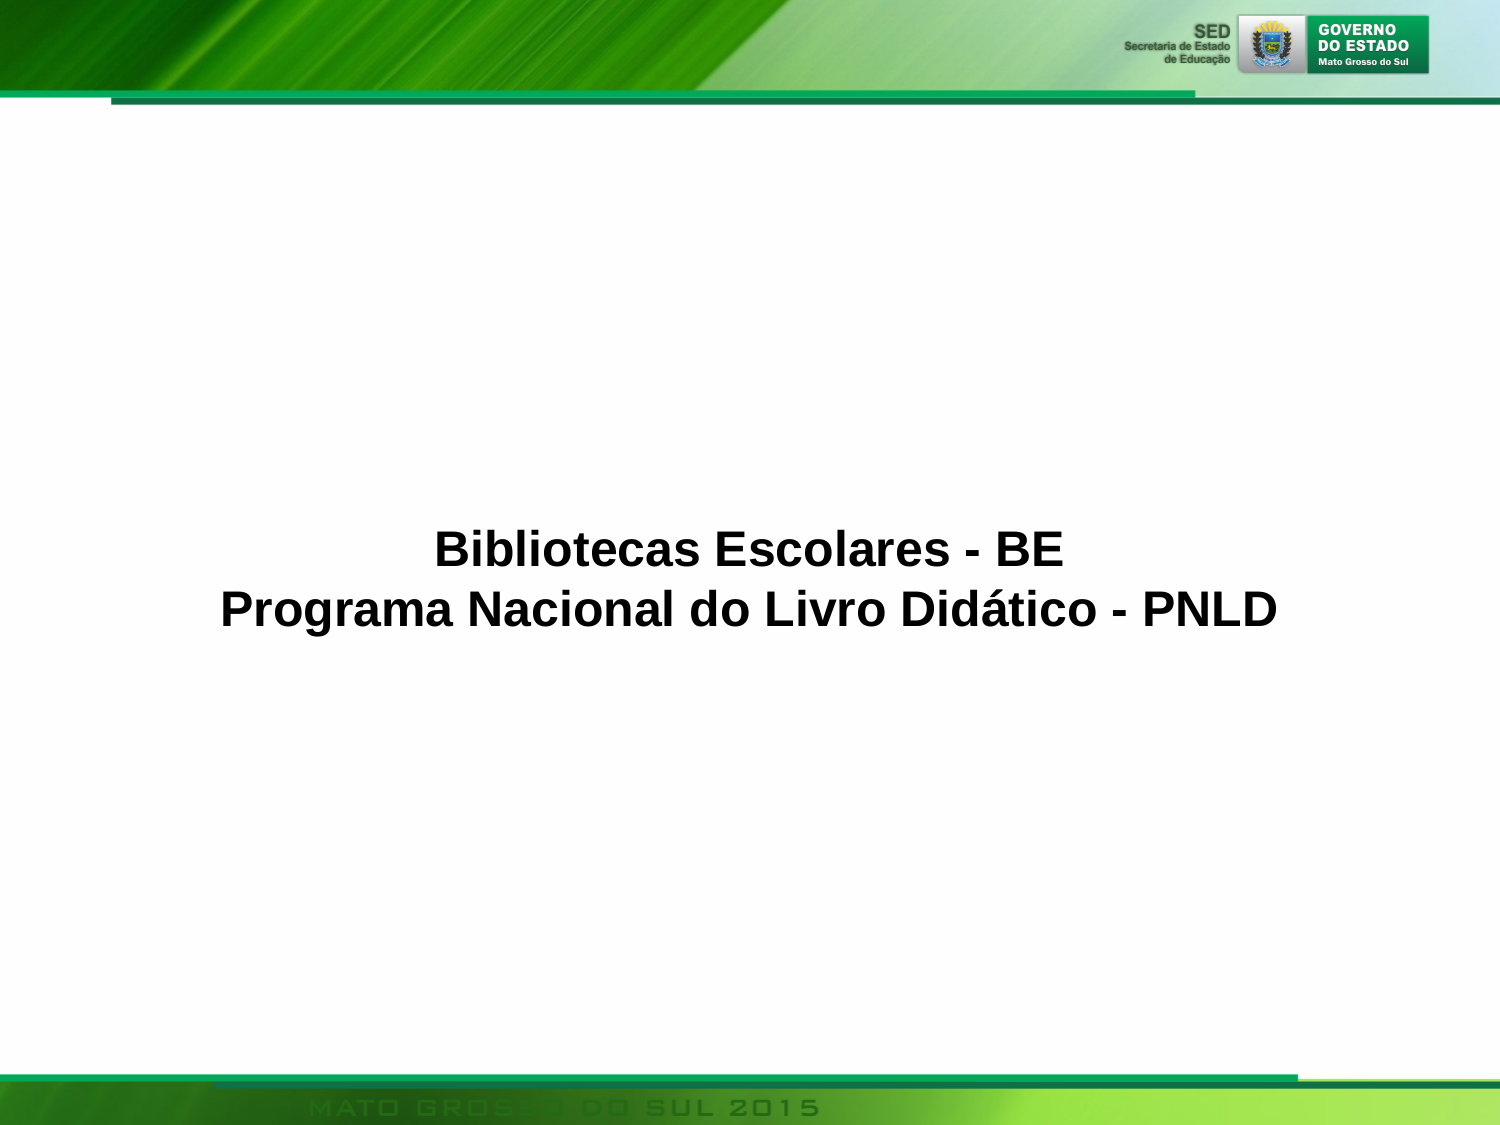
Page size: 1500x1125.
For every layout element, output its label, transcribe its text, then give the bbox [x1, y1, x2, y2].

text_box Bibliotecas Escolares - BE Programa Nacional do Livro Didático - PNLD [0, 509, 1500, 705]
picture [0, 0, 1500, 509]
picture [0, 705, 1500, 1125]
